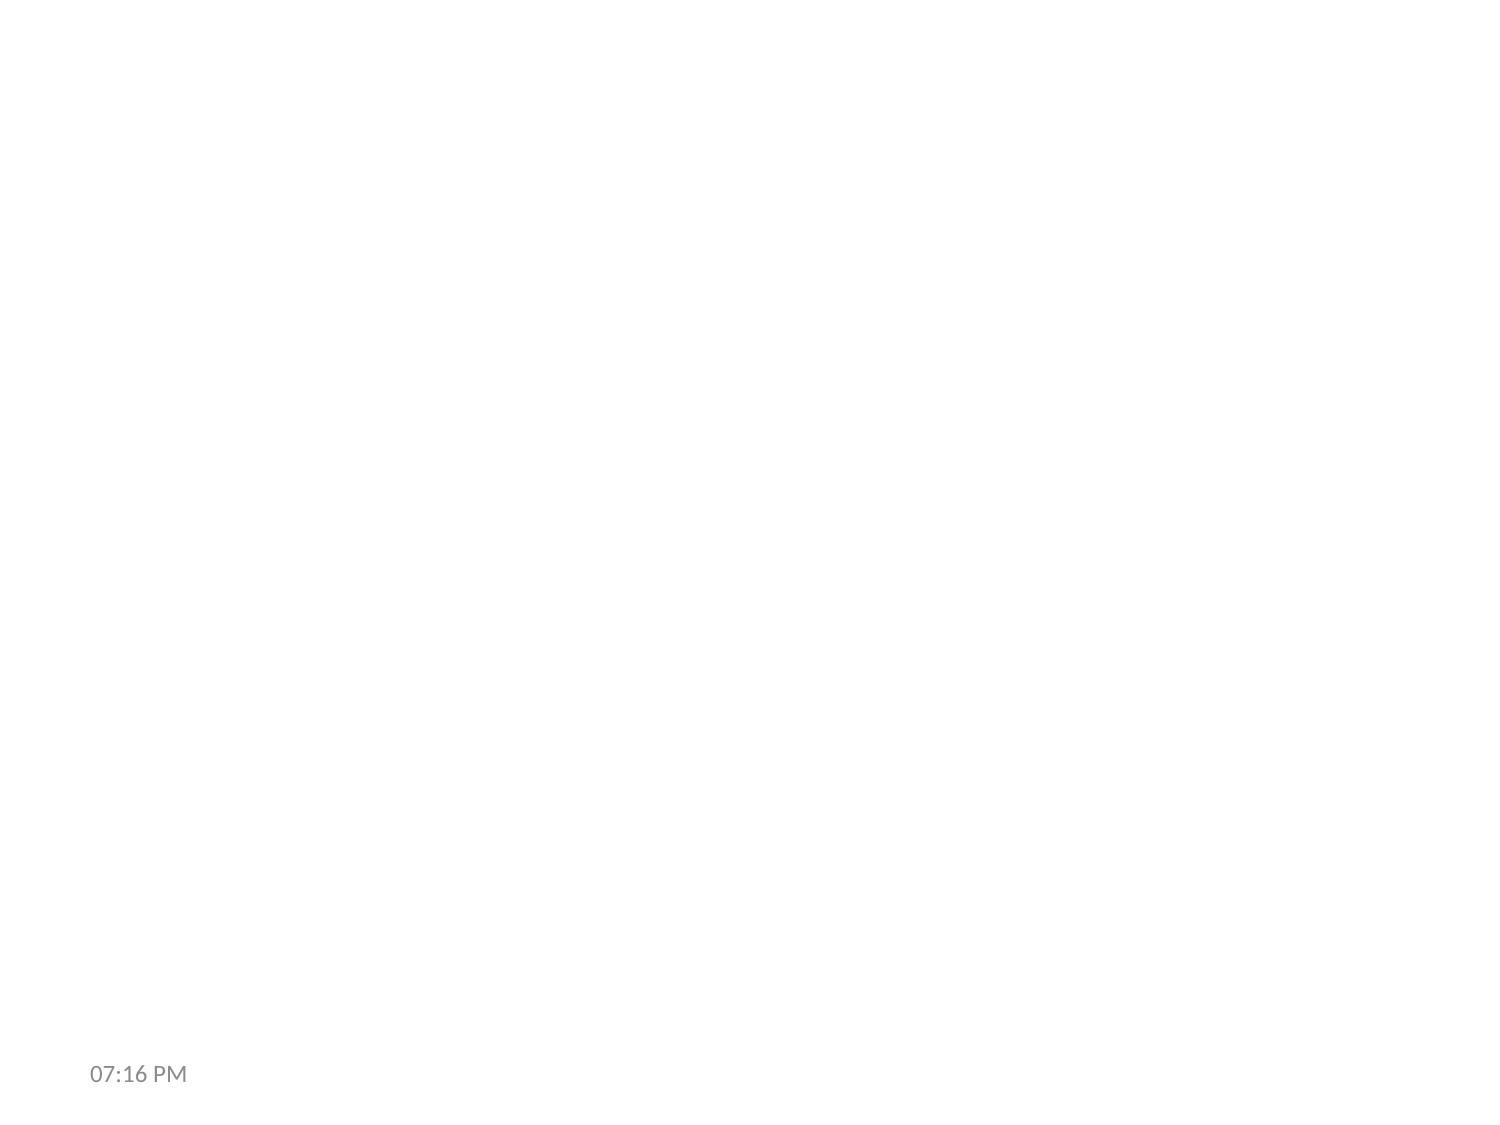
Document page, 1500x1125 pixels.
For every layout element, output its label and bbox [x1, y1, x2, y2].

slide_number [75, 1042, 425, 1103]
